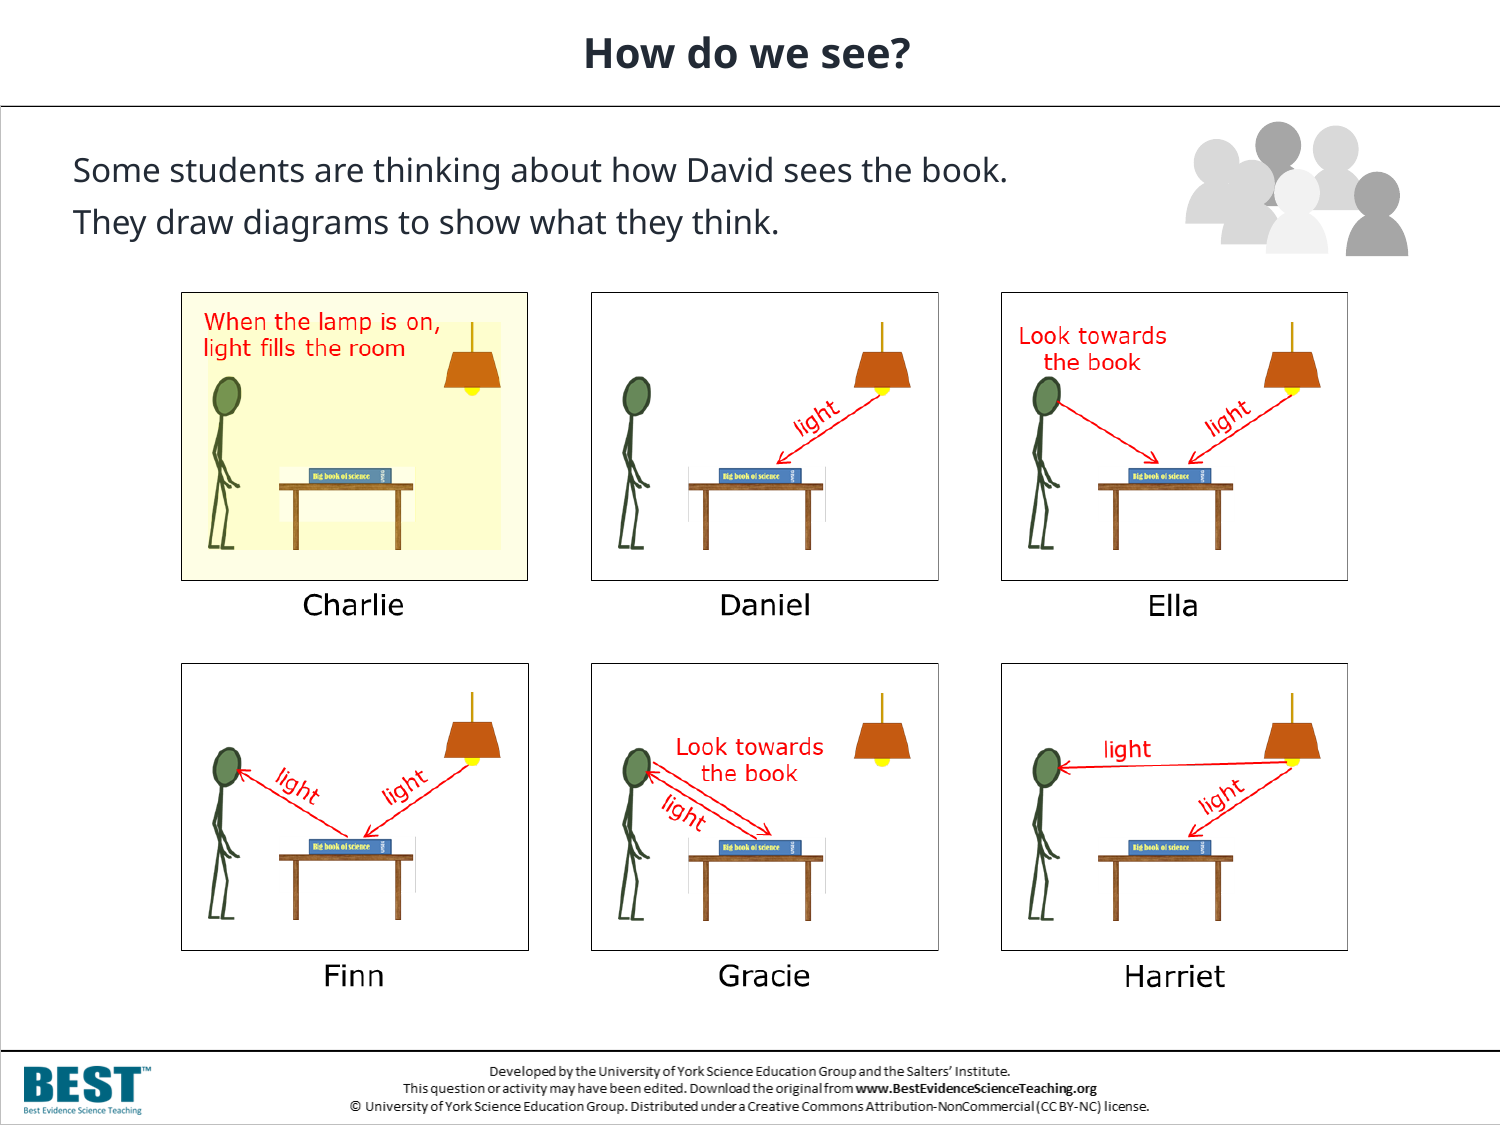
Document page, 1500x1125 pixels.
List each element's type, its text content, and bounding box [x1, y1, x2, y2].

text_box How do we see? [23, 4, 1471, 99]
picture [0, 105, 1500, 1125]
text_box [1185, 121, 1409, 257]
